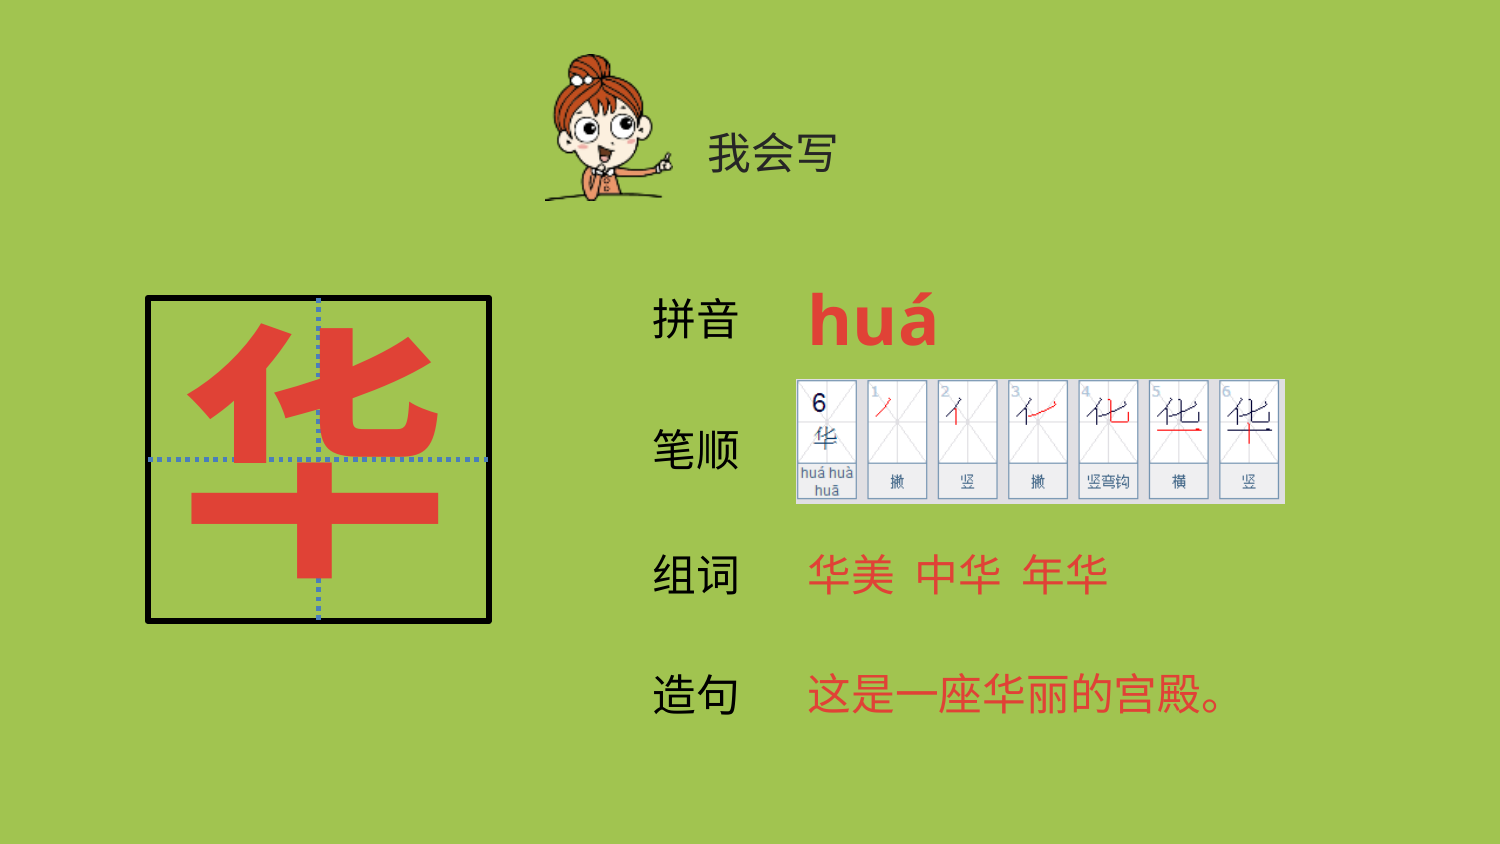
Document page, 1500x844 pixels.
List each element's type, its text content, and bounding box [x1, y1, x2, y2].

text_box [545, 54, 955, 201]
text_box 拼音 [641, 286, 798, 351]
text_box 华 [167, 277, 579, 614]
text_box 造句 [641, 662, 934, 726]
text_box huá [796, 271, 999, 366]
picture [795, 379, 1285, 505]
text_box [147, 297, 490, 622]
text_box 这是一座华丽的宫殿。 [796, 660, 1372, 725]
text_box 组词 [641, 541, 838, 606]
text_box 华美 中华 年华 [796, 542, 1407, 606]
text_box 笔顺 [641, 416, 790, 481]
